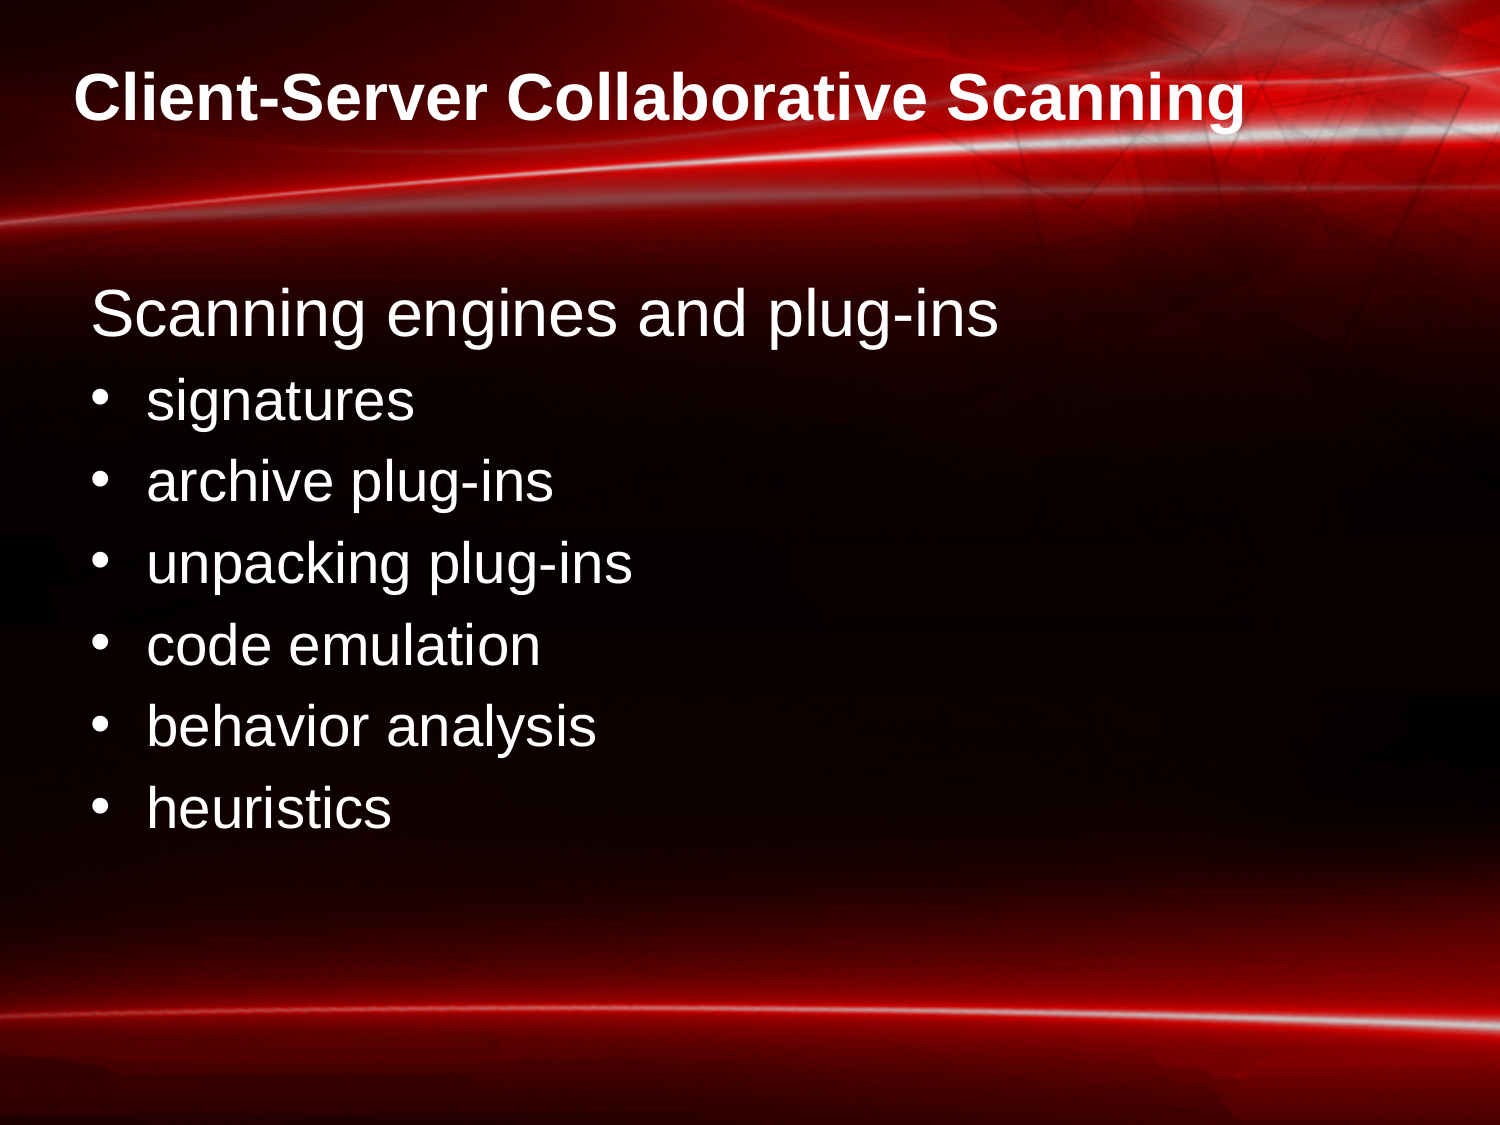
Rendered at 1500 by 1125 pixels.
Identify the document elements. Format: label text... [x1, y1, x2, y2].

list Scanning engines and plug-ins signatures archive plug-ins unpacking plug-ins code emulation behavior analysis heuristics [74, 262, 1426, 938]
picture [0, 0, 1500, 1125]
title Client-Server Collaborative Scanning [58, 0, 1409, 188]
